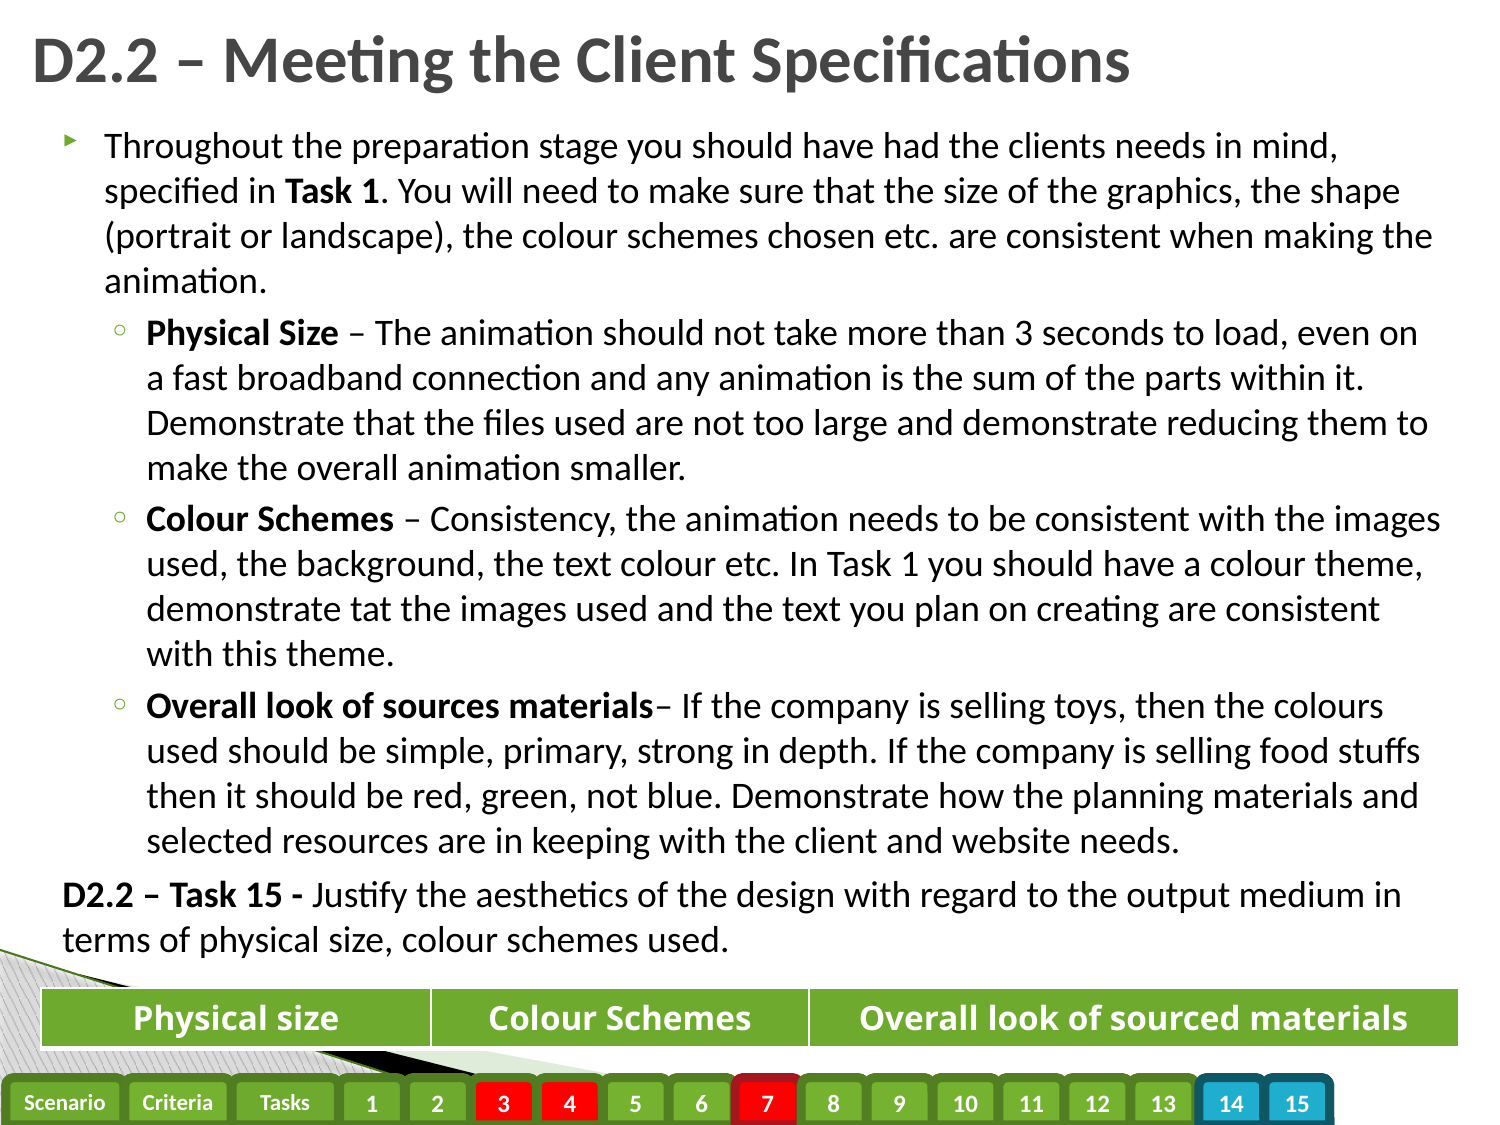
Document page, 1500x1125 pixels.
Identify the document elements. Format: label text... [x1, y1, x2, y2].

table_header Colour Schemes [432, 989, 808, 1046]
table_header Overall look of sourced materials [810, 989, 1458, 1046]
list Throughout the preparation stage you should have had the clients needs in mind, specified in Task 1. You will need to make sure that the size of the graphics, the shape (portrait or landscape), the colour schemes chosen etc. are consistent when making the animation. Physical Size – The animation should not take more than 3 seconds to load, even on a fast broadband connection and any animation is the sum of the parts within it. Demonstrate that the files used are not too large and demonstrate reducing them to make the overall animation smaller. Colour Schemes – Consistency, the animation needs to be consistent with the images used, the background, the text colour etc. In Task 1 you should have a colour theme, demonstrate tat the images used and the text you plan on creating are consistent with this theme. Overall look of sources materials– If the company is selling toys, then the colours used should be simple, primary, strong in depth. If the company is selling food stuffs then it should be red, green, not blue. Demonstrate how the planning materials and selected resources are in keeping with the client and website needs. D2.2 – Task 15 - Justify the aesthetics of the design with regard to the output medium in terms of physical size, colour schemes used. [29, 113, 1459, 953]
text_box D2.2 – Meeting the Client Specifications [17, 19, 1489, 94]
table_header Physical size [42, 989, 430, 1046]
